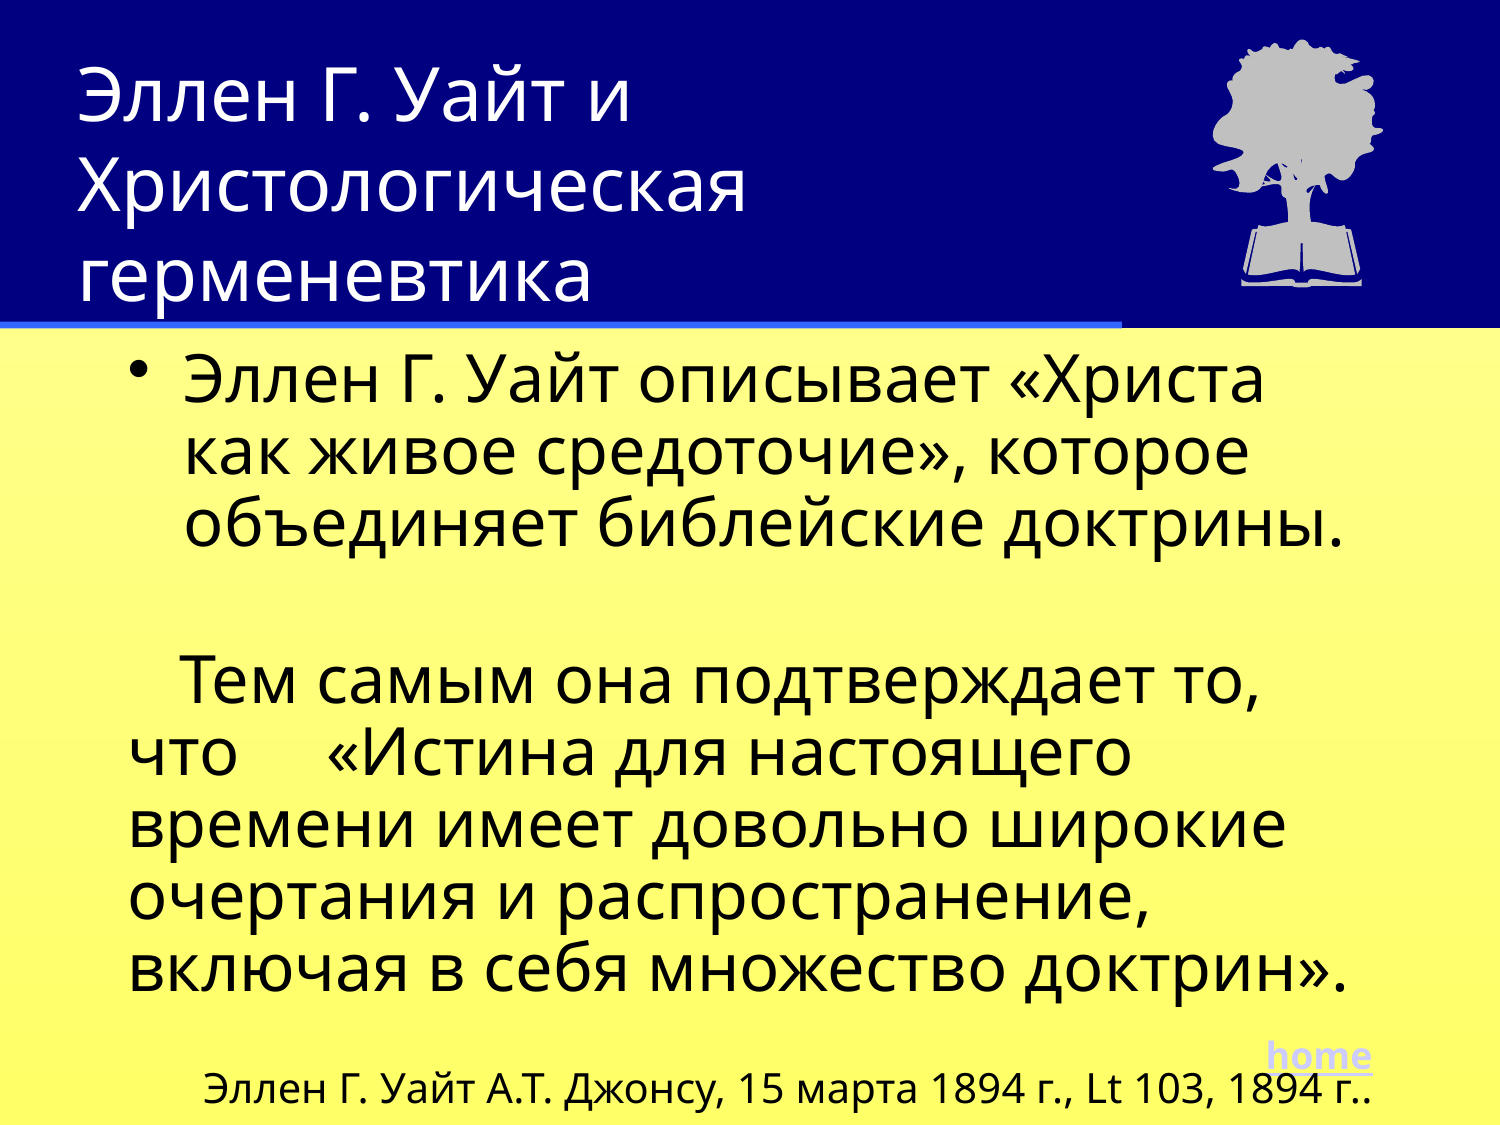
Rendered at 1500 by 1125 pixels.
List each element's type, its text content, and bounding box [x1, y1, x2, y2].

text_box Эллен Г. Уайт и Христологическая герменевтика [62, 87, 1234, 275]
list Эллен Г. Уайт описывает «Христа как живое средоточие», которое объединяет библейские доктрины. Тем самым она подтверждает то, что «Истина для настоящего времени имеет довольно широкие очертания и распространение, включая в себя множество доктрин». Эллен Г. Уайт А.Т. Джонсу, 15 марта 1894 г., Lt 103, 1894 г.. [112, 337, 1388, 1100]
